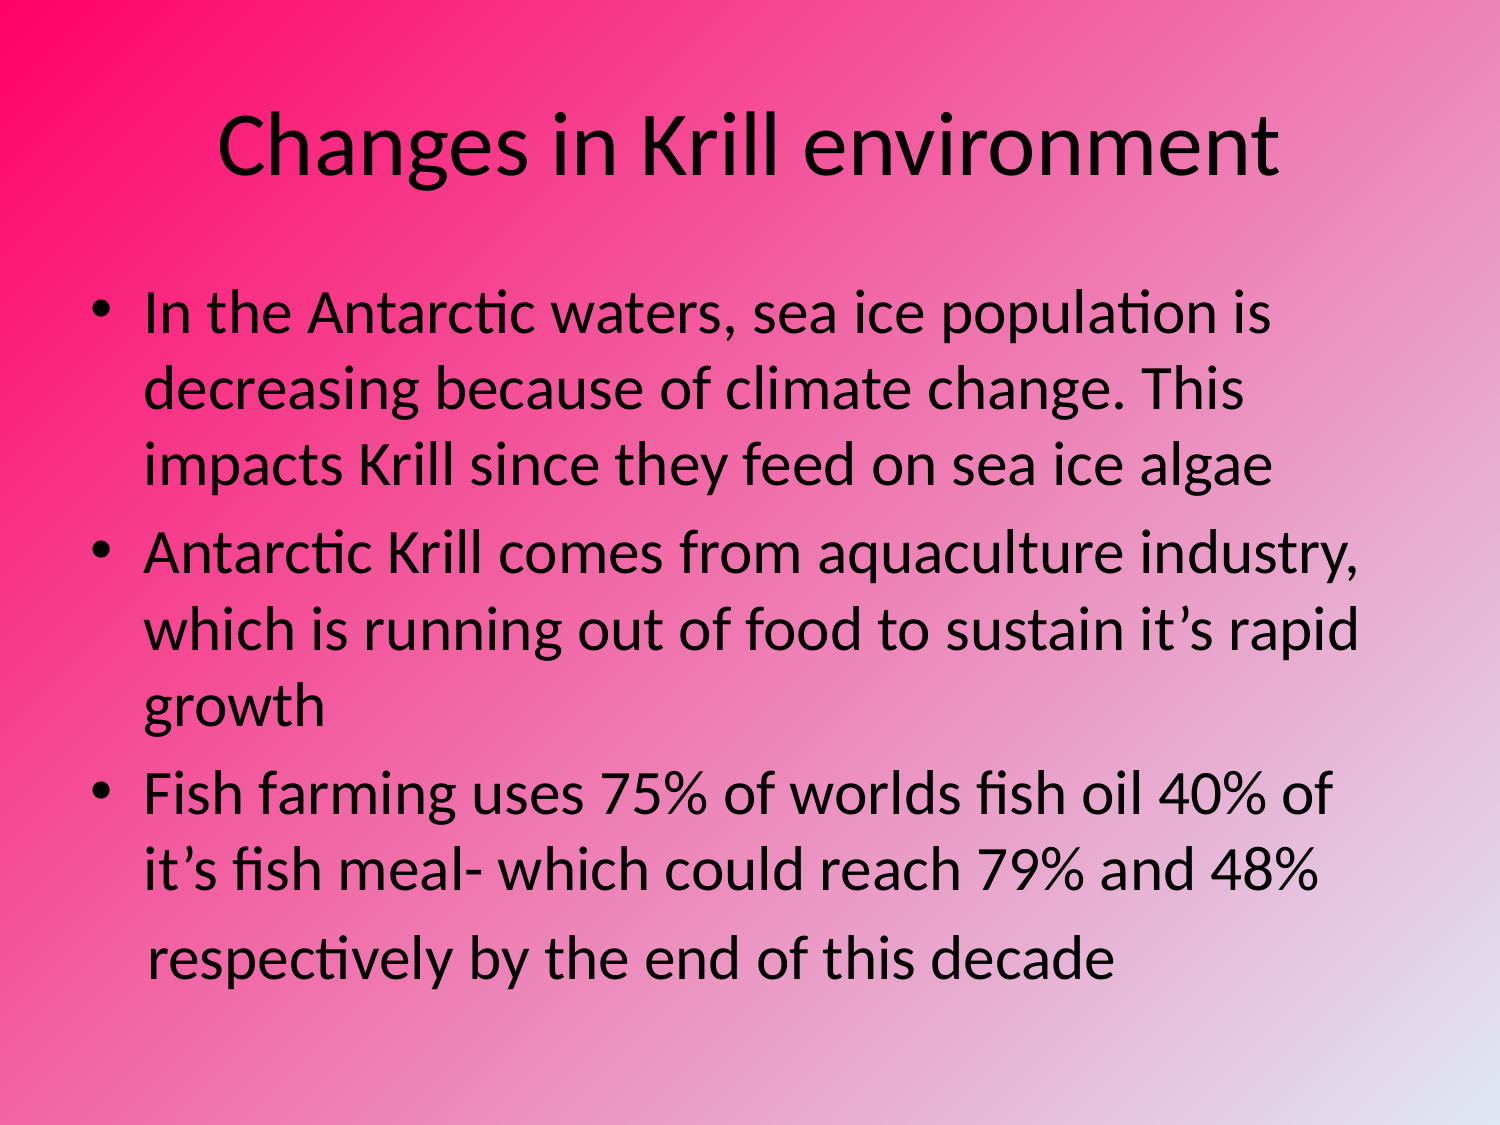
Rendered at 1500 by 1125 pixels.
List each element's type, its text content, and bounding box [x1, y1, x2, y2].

title Changes in Krill environment [75, 45, 1425, 233]
list In the Antarctic waters, sea ice population is decreasing because of climate change. This impacts Krill since they feed on sea ice algae Antarctic Krill comes from aquaculture industry, which is running out of food to sustain it’s rapid growth Fish farming uses 75% of worlds fish oil 40% of it’s fish meal- which could reach 79% and 48% respectively by the end of this decade [75, 262, 1425, 1005]
